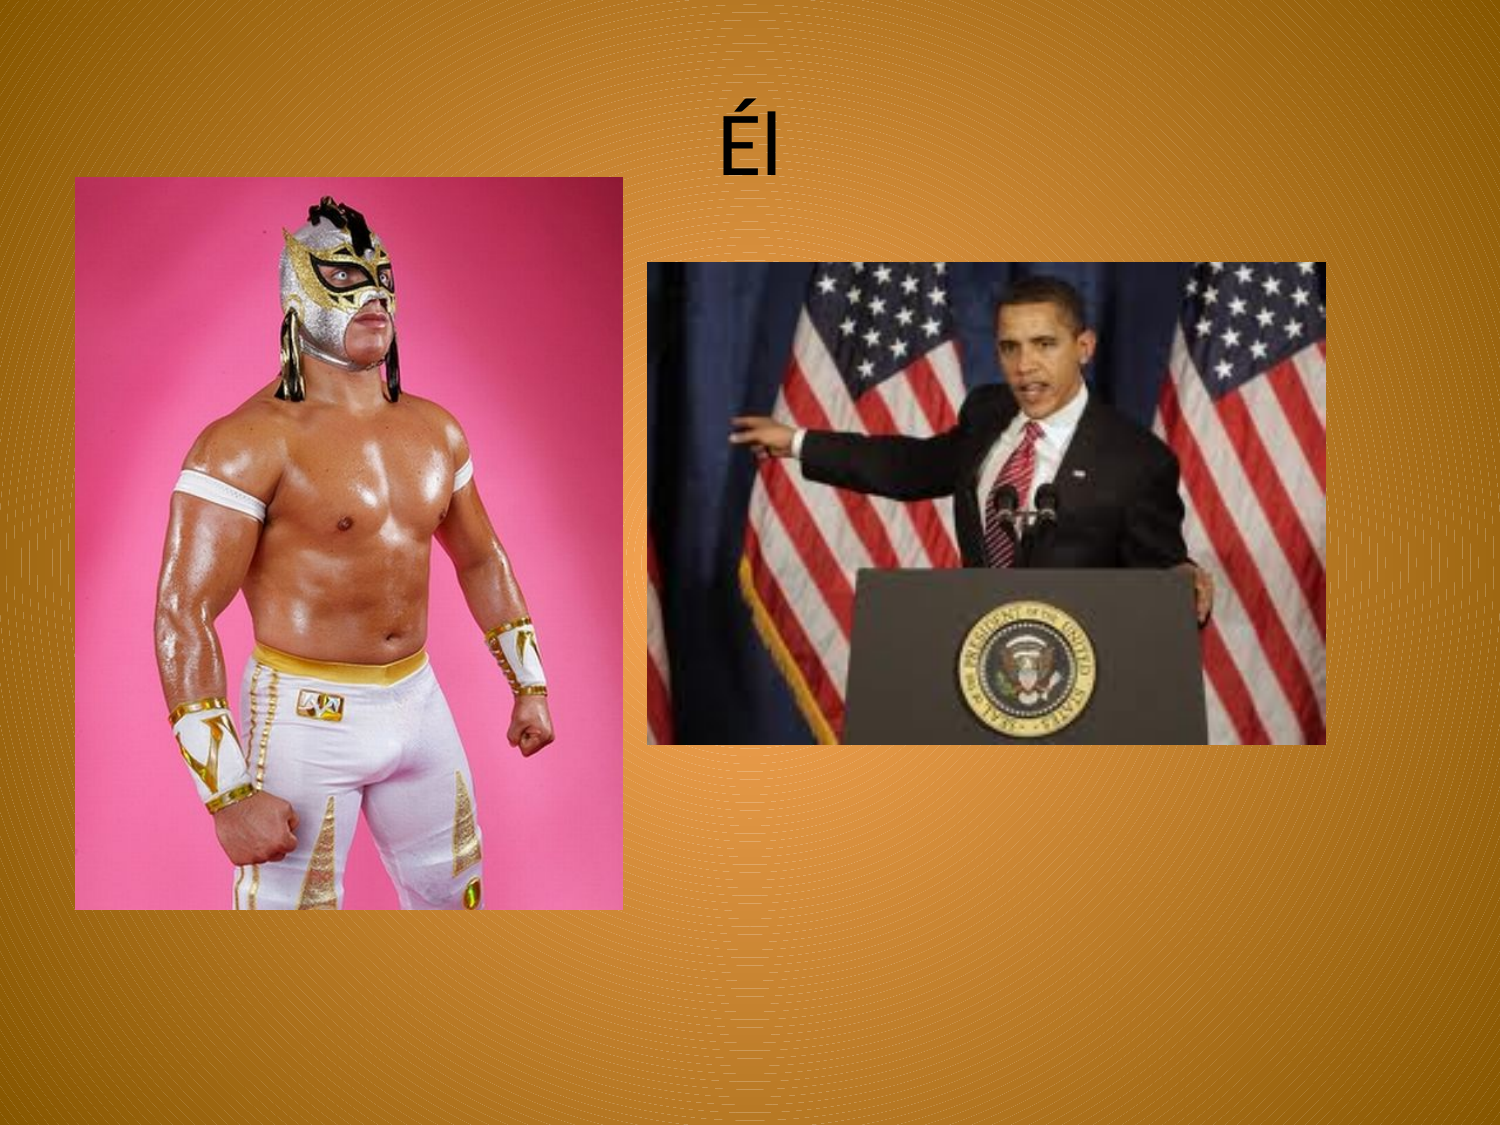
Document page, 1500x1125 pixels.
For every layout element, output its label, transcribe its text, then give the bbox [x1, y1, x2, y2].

title Él [75, 45, 1425, 233]
picture [74, 176, 623, 910]
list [627, 262, 1426, 745]
